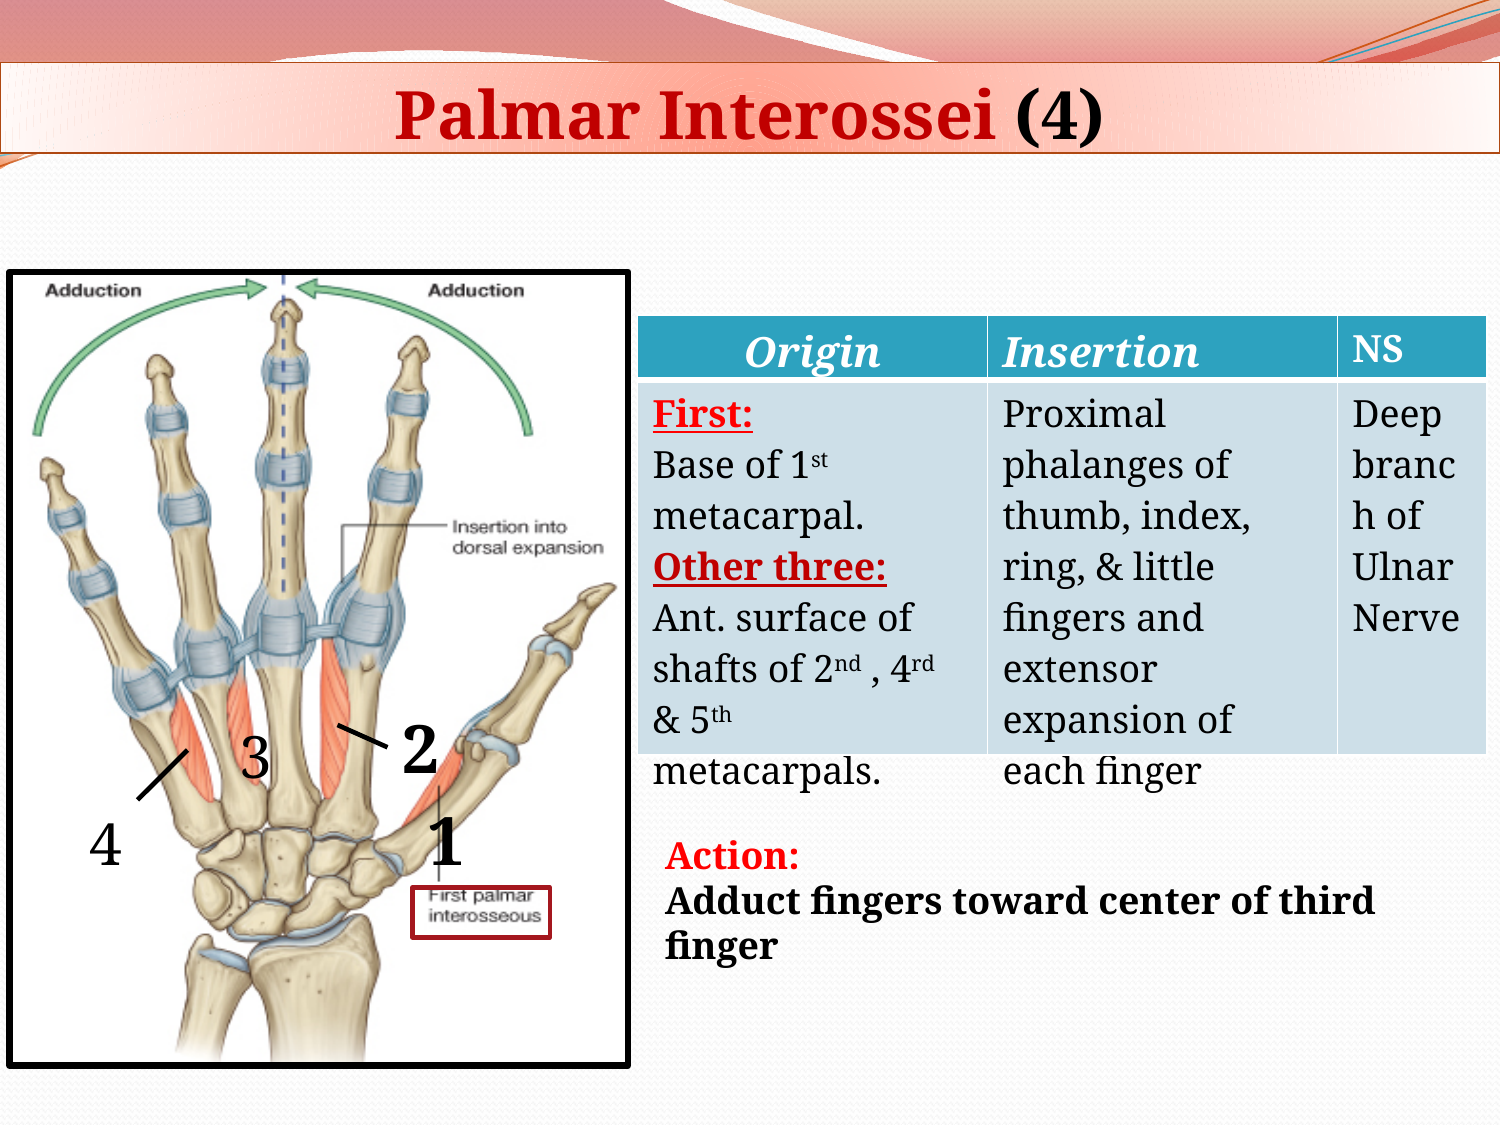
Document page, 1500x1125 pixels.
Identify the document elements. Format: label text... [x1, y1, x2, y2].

table_header Insertion [988, 316, 1337, 377]
table_cell Proximal phalanges of thumb, index, ring, & little fingers and extensor expansion of each finger [988, 383, 1337, 754]
table_cell First: Base of 1st metacarpal. Other three: Ant. surface of shafts of 2nd , 4rd & 5th metacarpals. [638, 383, 987, 754]
table_cell Deep branch of Ulnar Nerve [1338, 383, 1486, 754]
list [12, 274, 626, 1063]
title Palmar Interossei (4) [0, 62, 1500, 154]
table_header Origin [638, 316, 987, 377]
table_header NS [1338, 316, 1486, 377]
text_box Action: Adduct fingers toward center of third finger [649, 824, 1400, 975]
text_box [337, 724, 388, 749]
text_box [137, 749, 188, 801]
